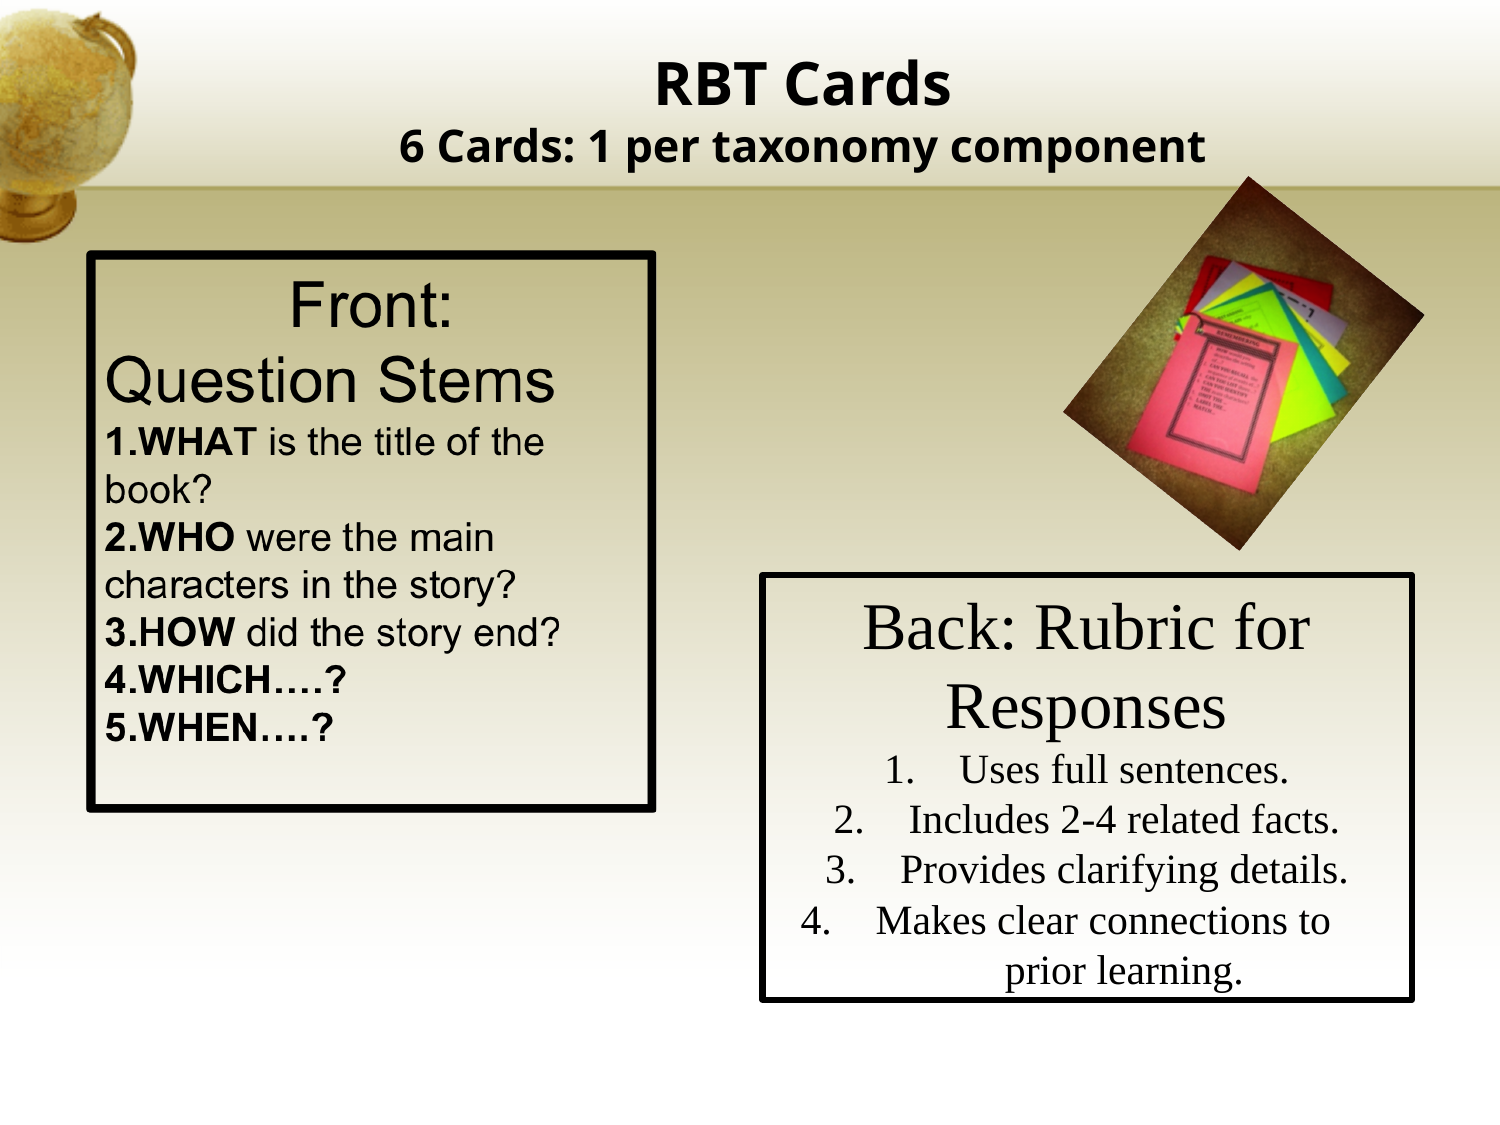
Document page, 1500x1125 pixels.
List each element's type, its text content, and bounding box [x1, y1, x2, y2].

title RBT Cards 6 Cards: 1 per taxonomy component [171, 36, 1436, 179]
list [0, 249, 892, 813]
text_box Back: Rubric for Responses Uses full sentences. Includes 2-4 related facts. Provides clarifying details. Makes clear connections to prior learning. [762, 575, 1412, 1000]
picture [0, 0, 1500, 1125]
